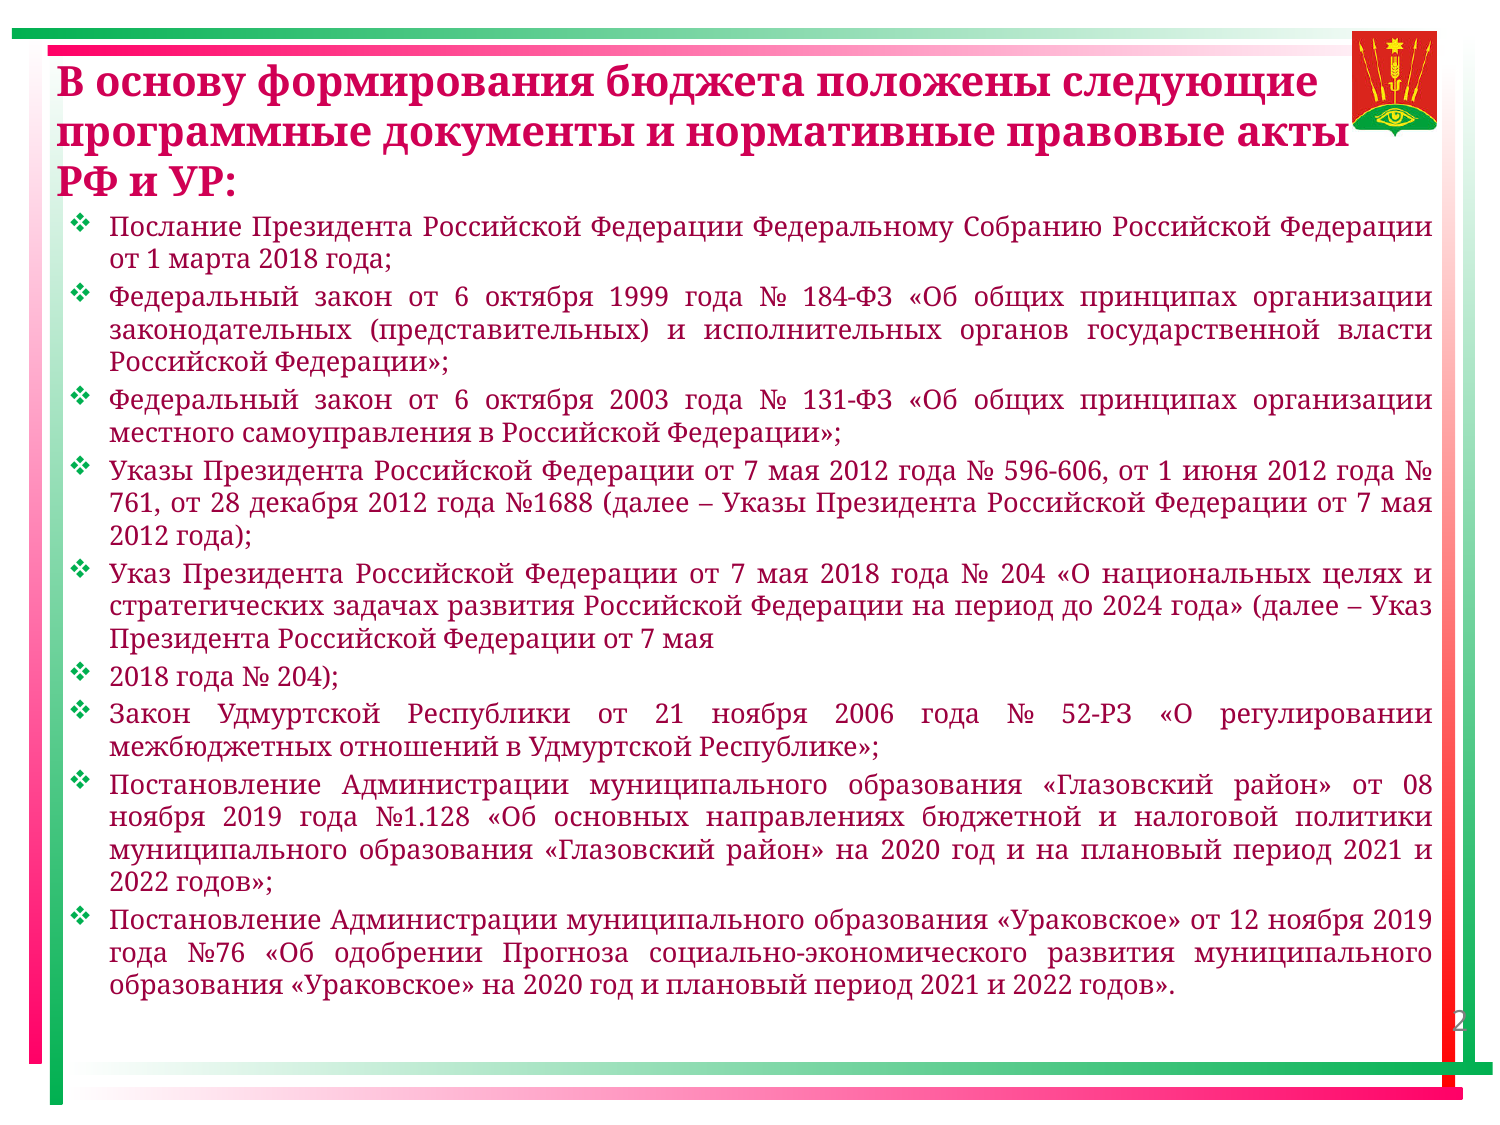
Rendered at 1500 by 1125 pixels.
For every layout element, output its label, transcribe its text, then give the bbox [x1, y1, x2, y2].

slide_number 2 [1436, 999, 1500, 1051]
list Послание Президента Российской Федерации Федеральному Собранию Российской Федерации от 1 марта 2018 года; Федеральный закон от 6 октября 1999 года № 184-ФЗ «Об общих принципах организации законодательных (представительных) и исполнительных органов государственной власти Российской Федерации»; Федеральный закон от 6 октября 2003 года № 131-ФЗ «Об общих принципах организации местного самоуправления в Российской Федерации»; Указы Президента Российской Федерации от 7 мая 2012 года № 596-606, от 1 июня 2012 года № 761, от 28 декабря 2012 года №1688 (далее – Указы Президента Российской Федерации от 7 мая 2012 года); Указ Президента Российской Федерации от 7 мая 2018 года № 204 «О национальных целях и стратегических задачах развития Российской Федерации на период до 2024 года» (далее – Указ Президента Российской Федерации от 7 мая 2018 года № 204); Закон Удмуртской Республики от 21 ноября 2006 года № 52-РЗ «О регулировании межбюджетных отношений в Удмуртской Республике»; Постановление Администрации муниципального образования «Глазовский район» от 08 ноября 2019 года №1.128 «Об основных направлениях бюджетной и налоговой политики муниципального образования «Глазовский район» на 2020 год и на плановый период 2021 и 2022 годов»; Постановление Администрации муниципального образования «Ураковское» от 12 ноября 2019 года №76 «Об одобрении Прогноза социально-экономического развития муниципального образования «Ураковское» на 2020 год и плановый период 2021 и 2022 годов». [53, 201, 1447, 1029]
title В основу формирования бюджета положены следующие программные документы и нормативные правовые акты РФ и УР: [41, 47, 1437, 231]
picture [1352, 31, 1437, 138]
